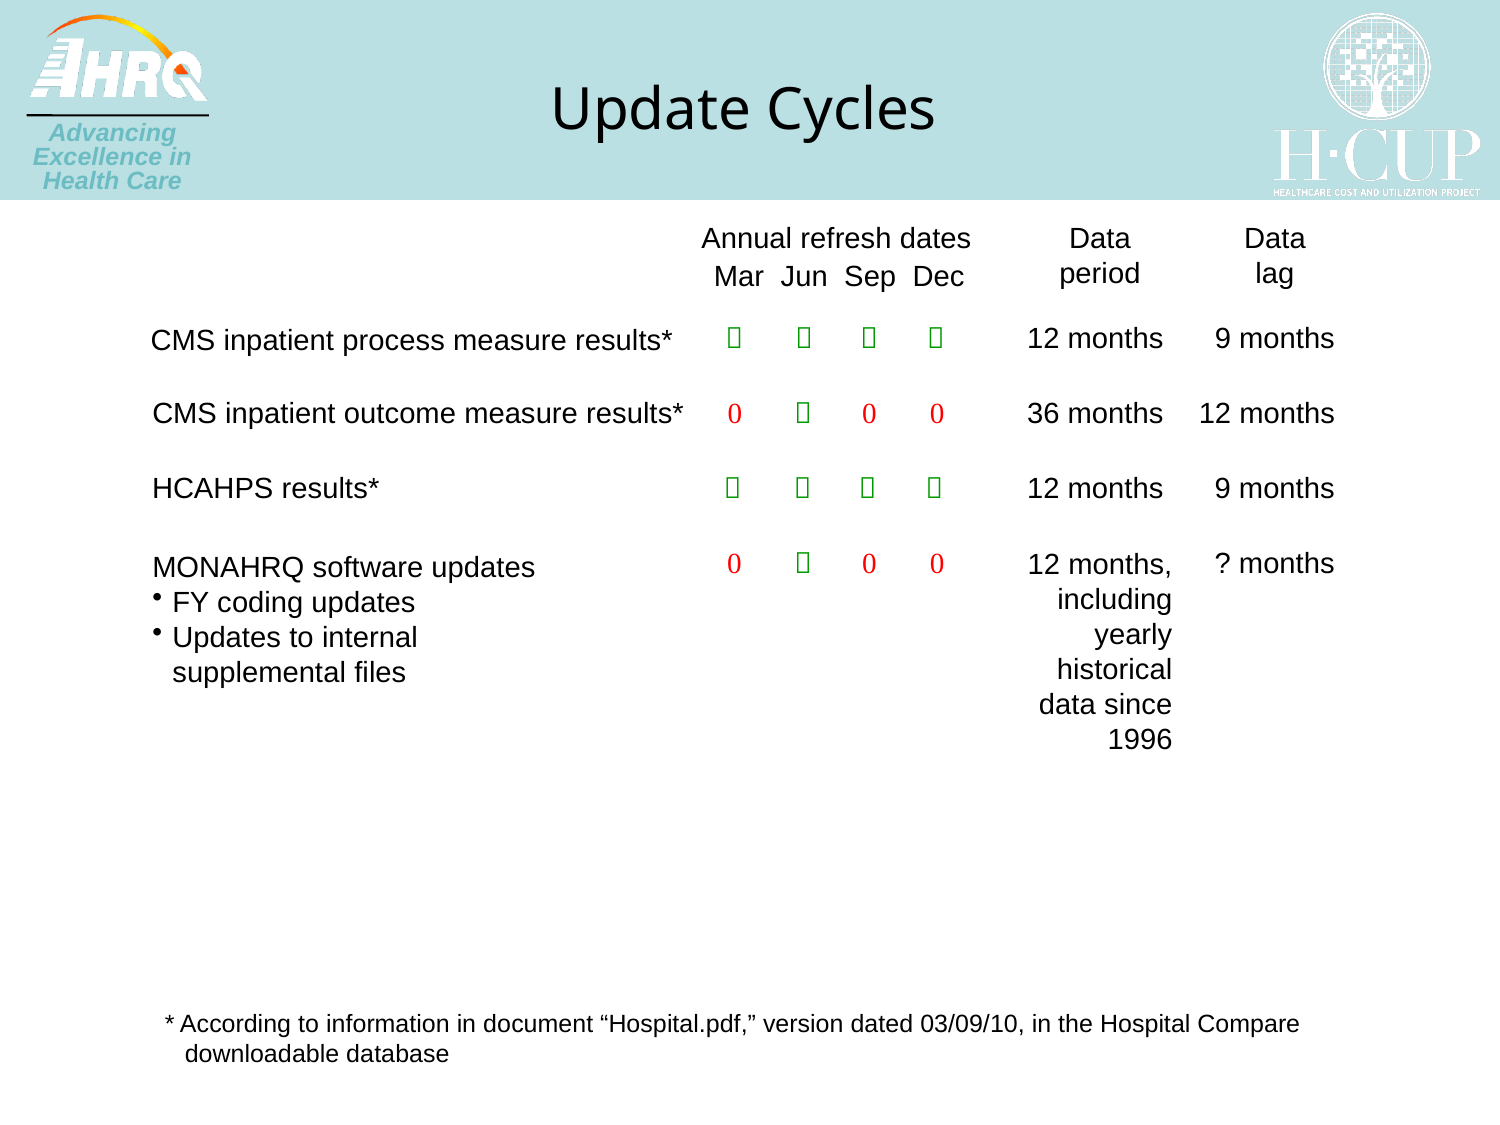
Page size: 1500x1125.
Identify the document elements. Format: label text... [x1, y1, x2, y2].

picture [26, 12, 211, 104]
picture [1270, 10, 1483, 199]
title Update Cycles [249, 12, 1238, 201]
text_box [137, 212, 1363, 1076]
